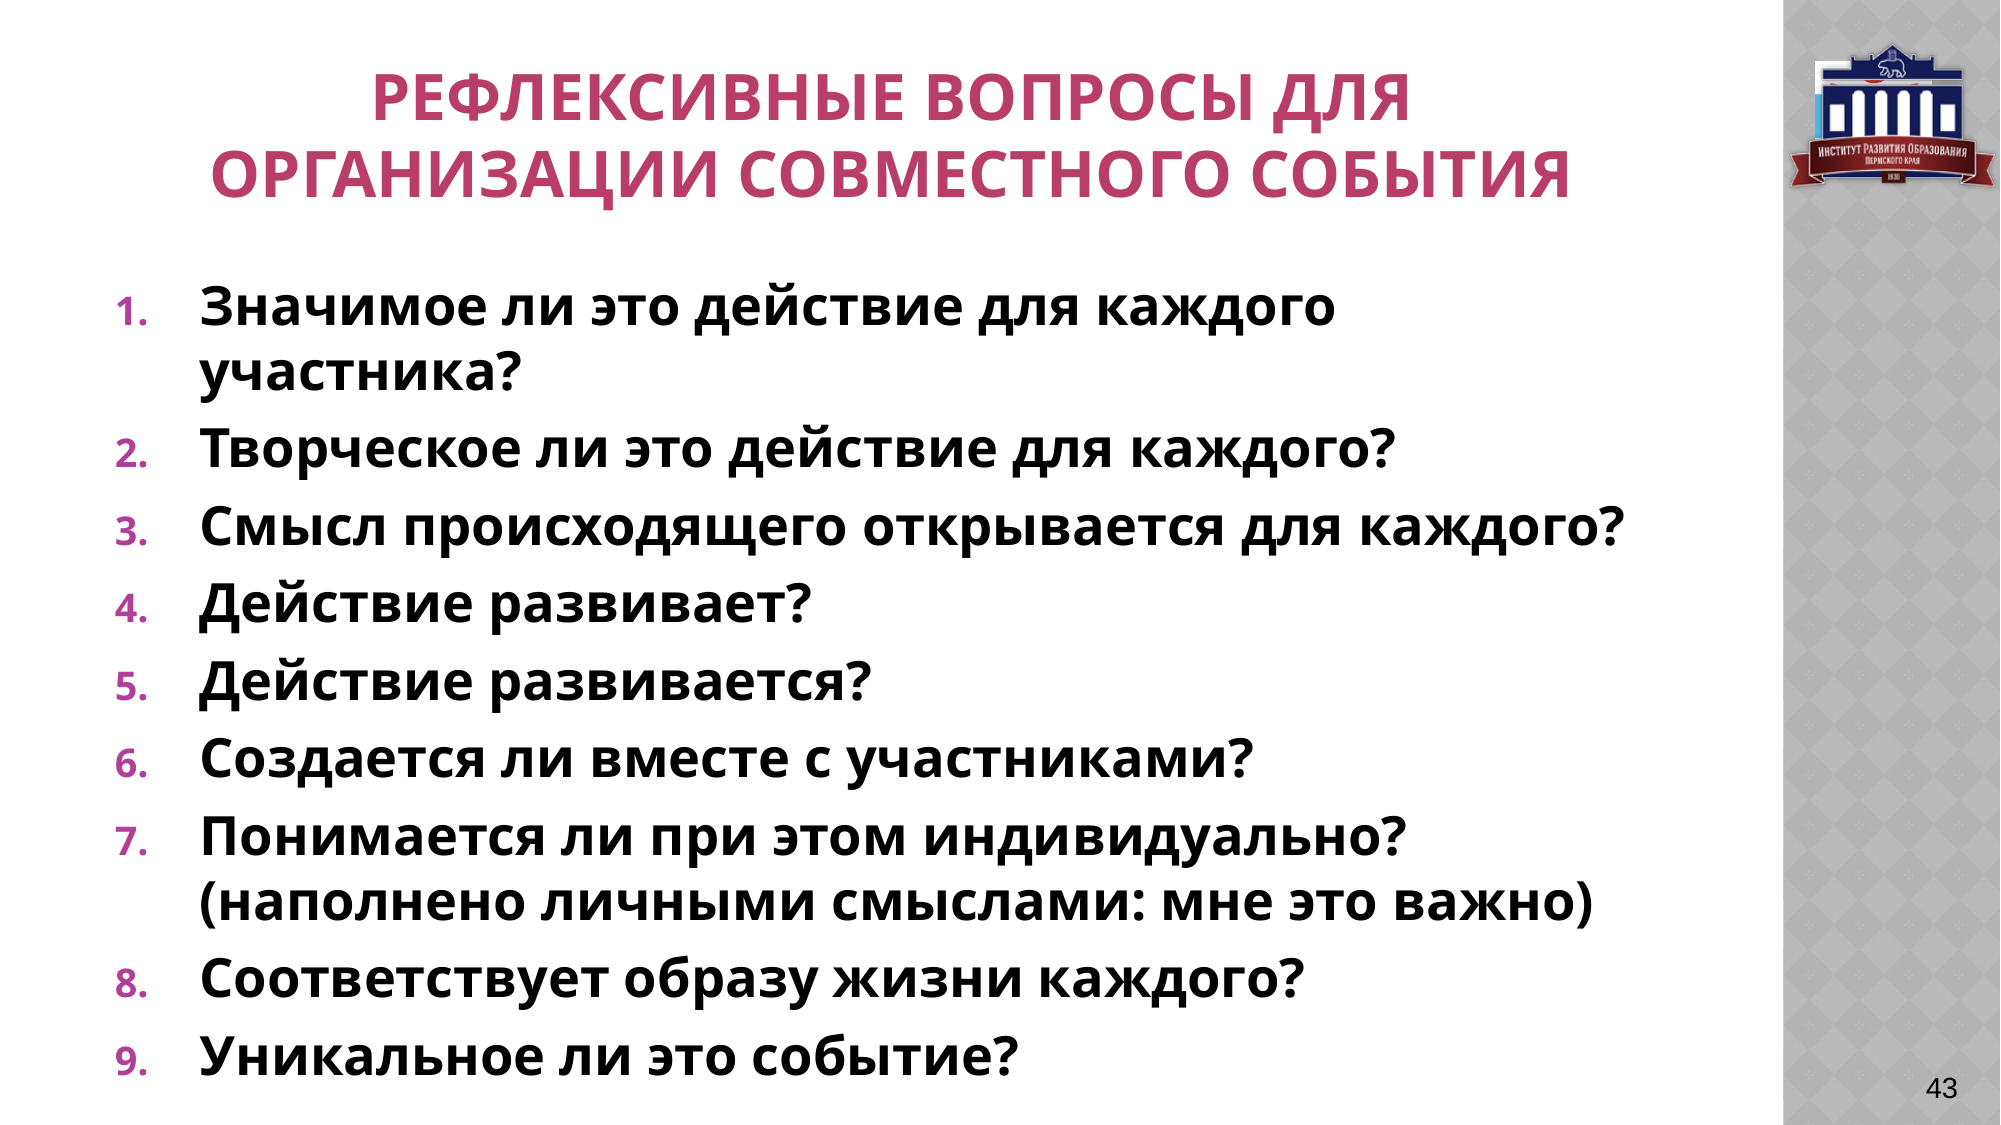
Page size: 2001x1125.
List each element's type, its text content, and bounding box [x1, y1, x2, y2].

title Рефлексивные вопросы для организации совместного события [99, 52, 1684, 210]
picture [1784, 38, 2000, 194]
list Значимое ли это действие для каждого участника? Творческое ли это действие для каждого? Смысл происходящего открывается для каждого? Действие развивает? Действие развивается? Создается ли вместе с участниками? Понимается ли при этом индивидуально? (наполнено личными смыслами: мне это важно) Соответствует образу жизни каждого? Уникальное ли это событие? [99, 264, 1684, 1059]
